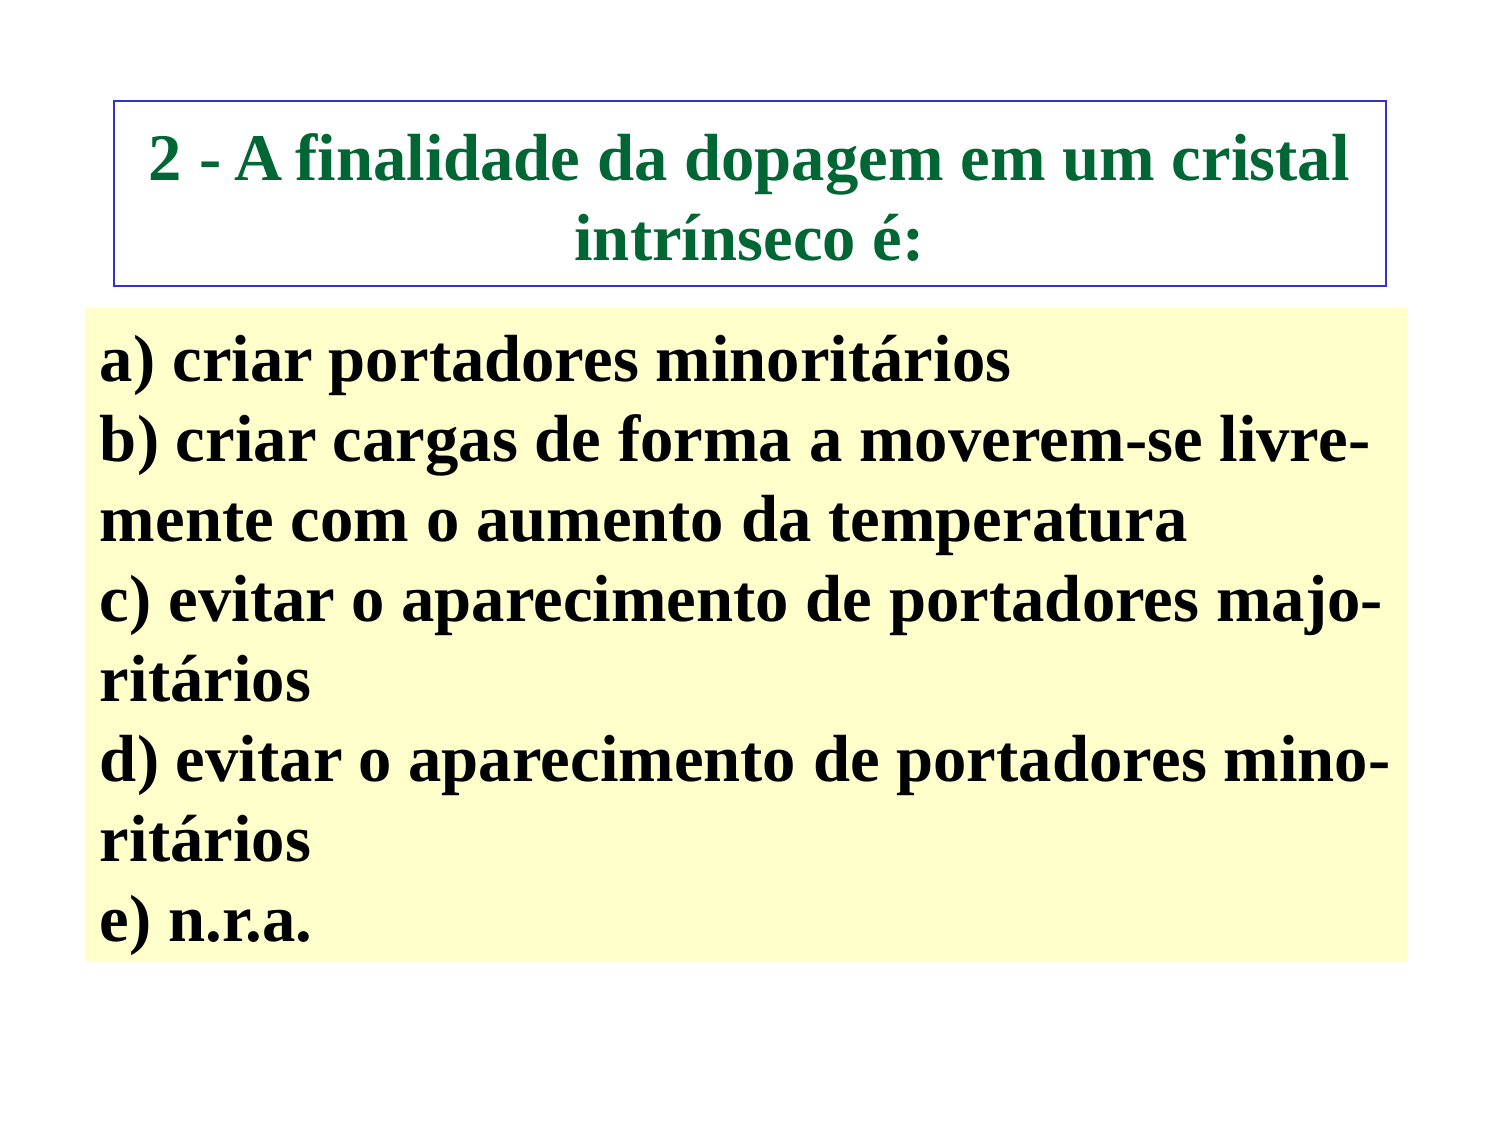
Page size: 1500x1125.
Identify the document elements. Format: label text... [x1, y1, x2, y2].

text_box a) criar portadores minoritários b) criar cargas de forma a moverem-se livre- mente com o aumento da temperatura c) evitar o aparecimento de portadores majo- ritários d) evitar o aparecimento de portadores mino- ritários e) n.r.a. [84, 307, 1408, 963]
title 2 - A finalidade da dopagem em um cristal intrínseco é: [113, 101, 1387, 287]
